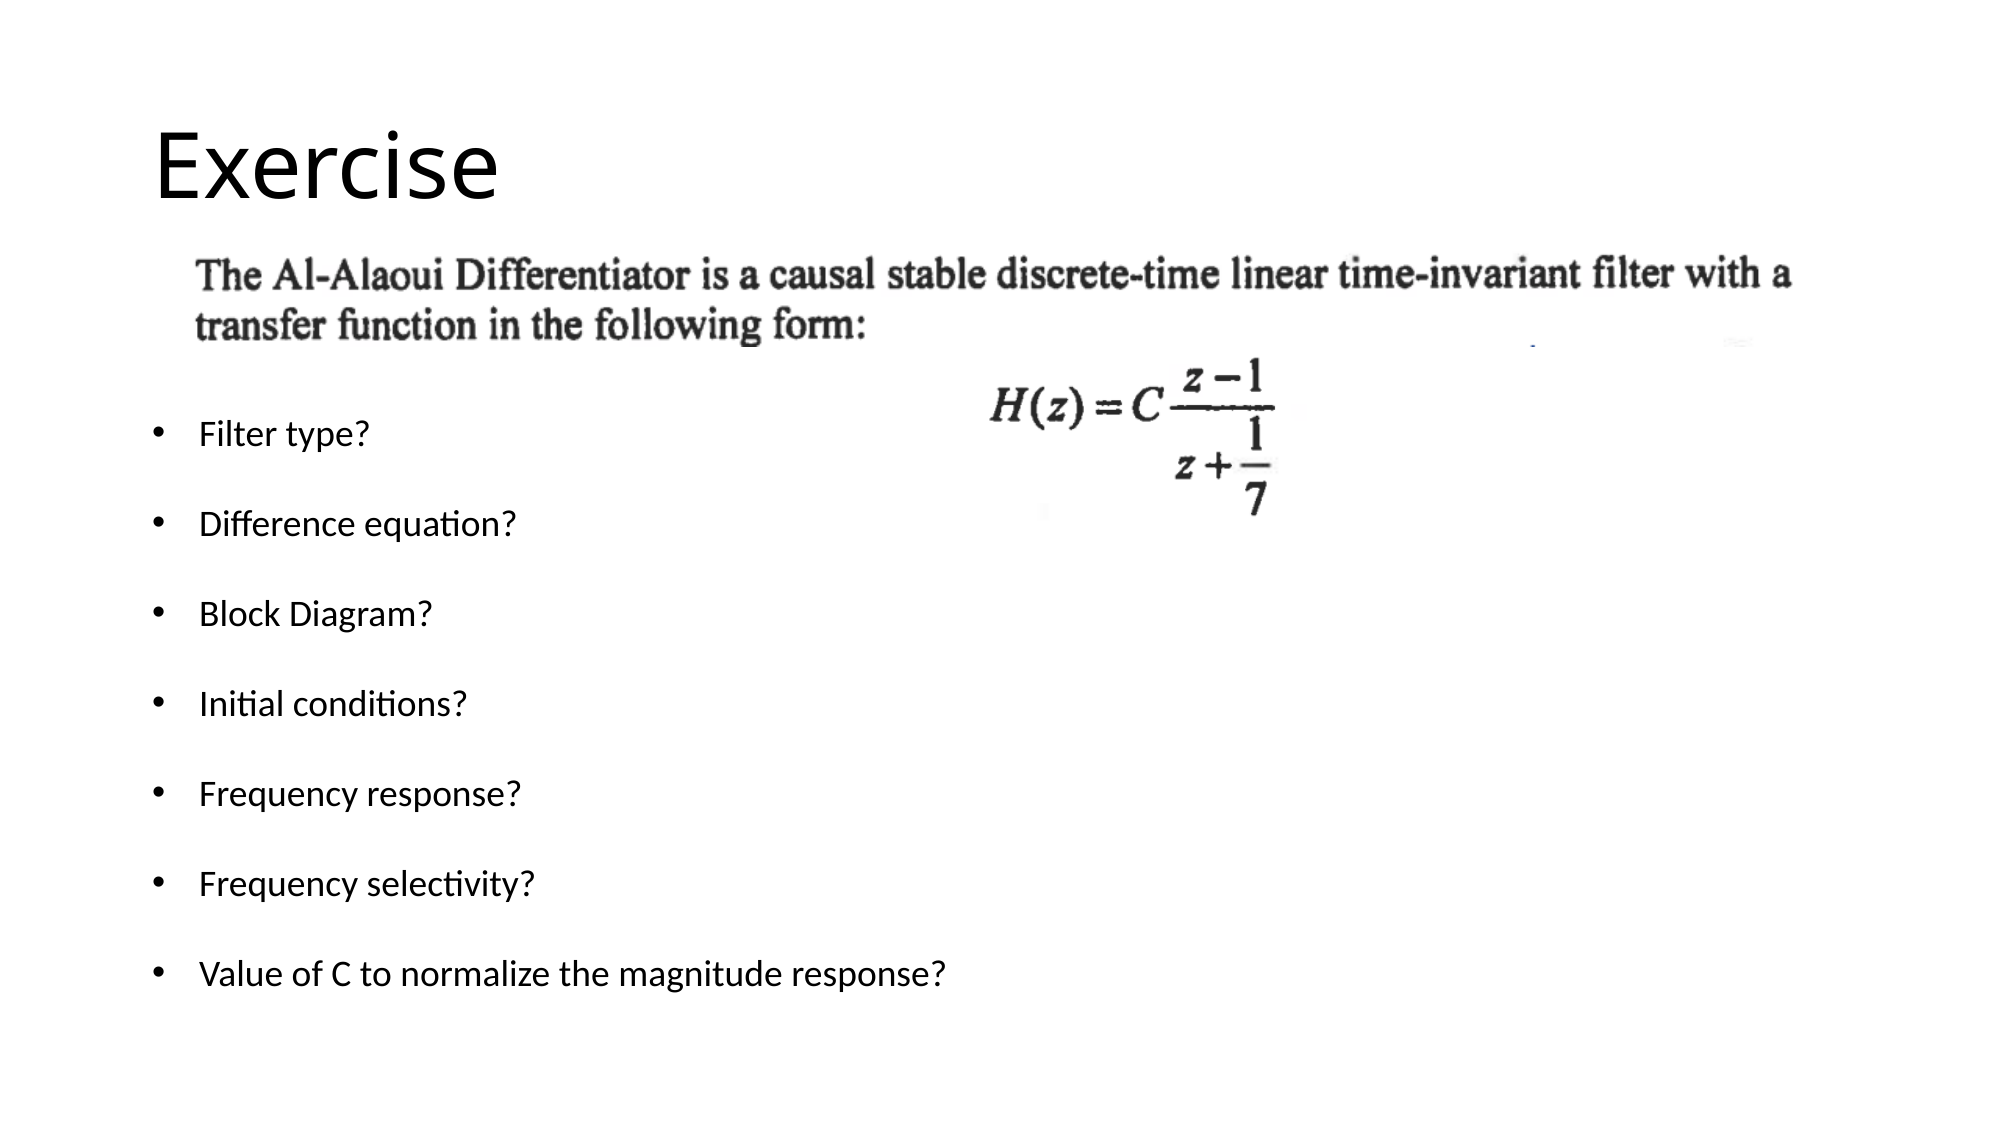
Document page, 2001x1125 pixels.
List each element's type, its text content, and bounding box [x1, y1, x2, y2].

text_box Filter type? Difference equation? Block Diagram? Initial conditions? Frequency response? Frequency selectivity? Value of C to normalize the magnitude response? [137, 401, 1027, 1002]
picture [181, 249, 1818, 537]
title Exercise [137, 59, 1863, 278]
